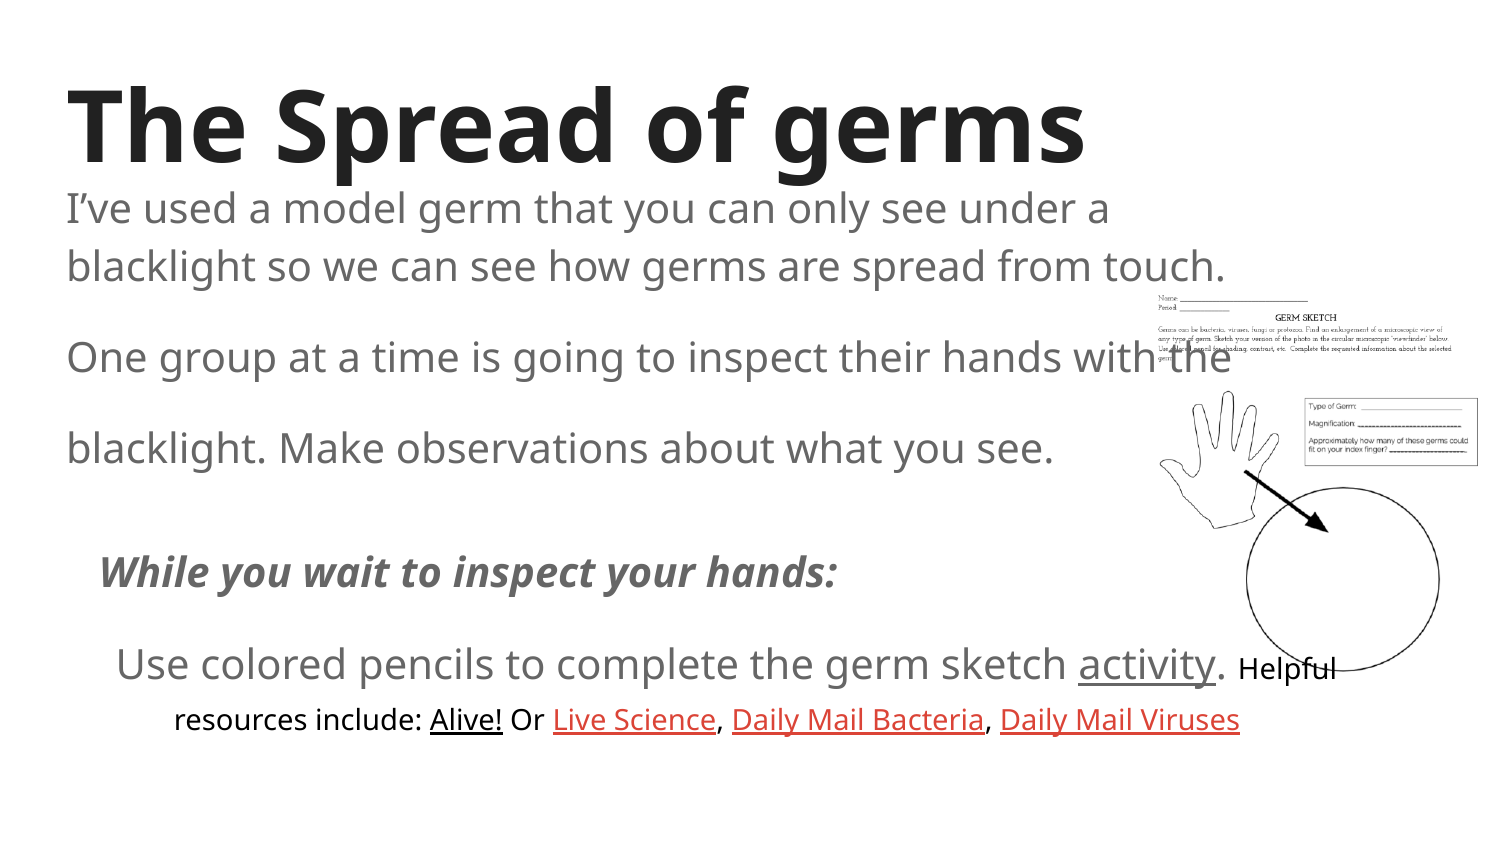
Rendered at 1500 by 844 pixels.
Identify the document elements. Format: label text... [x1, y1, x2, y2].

title The Spread of germs [51, 48, 1449, 180]
list I’ve used a model germ that you can only see under a blacklight so we can see how germs are spread from touch. One group at a time is going to inspect their hands with the blacklight. Make observations about what you see. [51, 159, 1282, 727]
text_box While you wait to inspect your hands: Use colored pencils to complete the germ sketch activity. Helpful resources include: Alive! Or Live Science, Daily Mail Bacteria, Daily Mail Viruses [83, 523, 1449, 827]
picture [1133, 277, 1491, 702]
